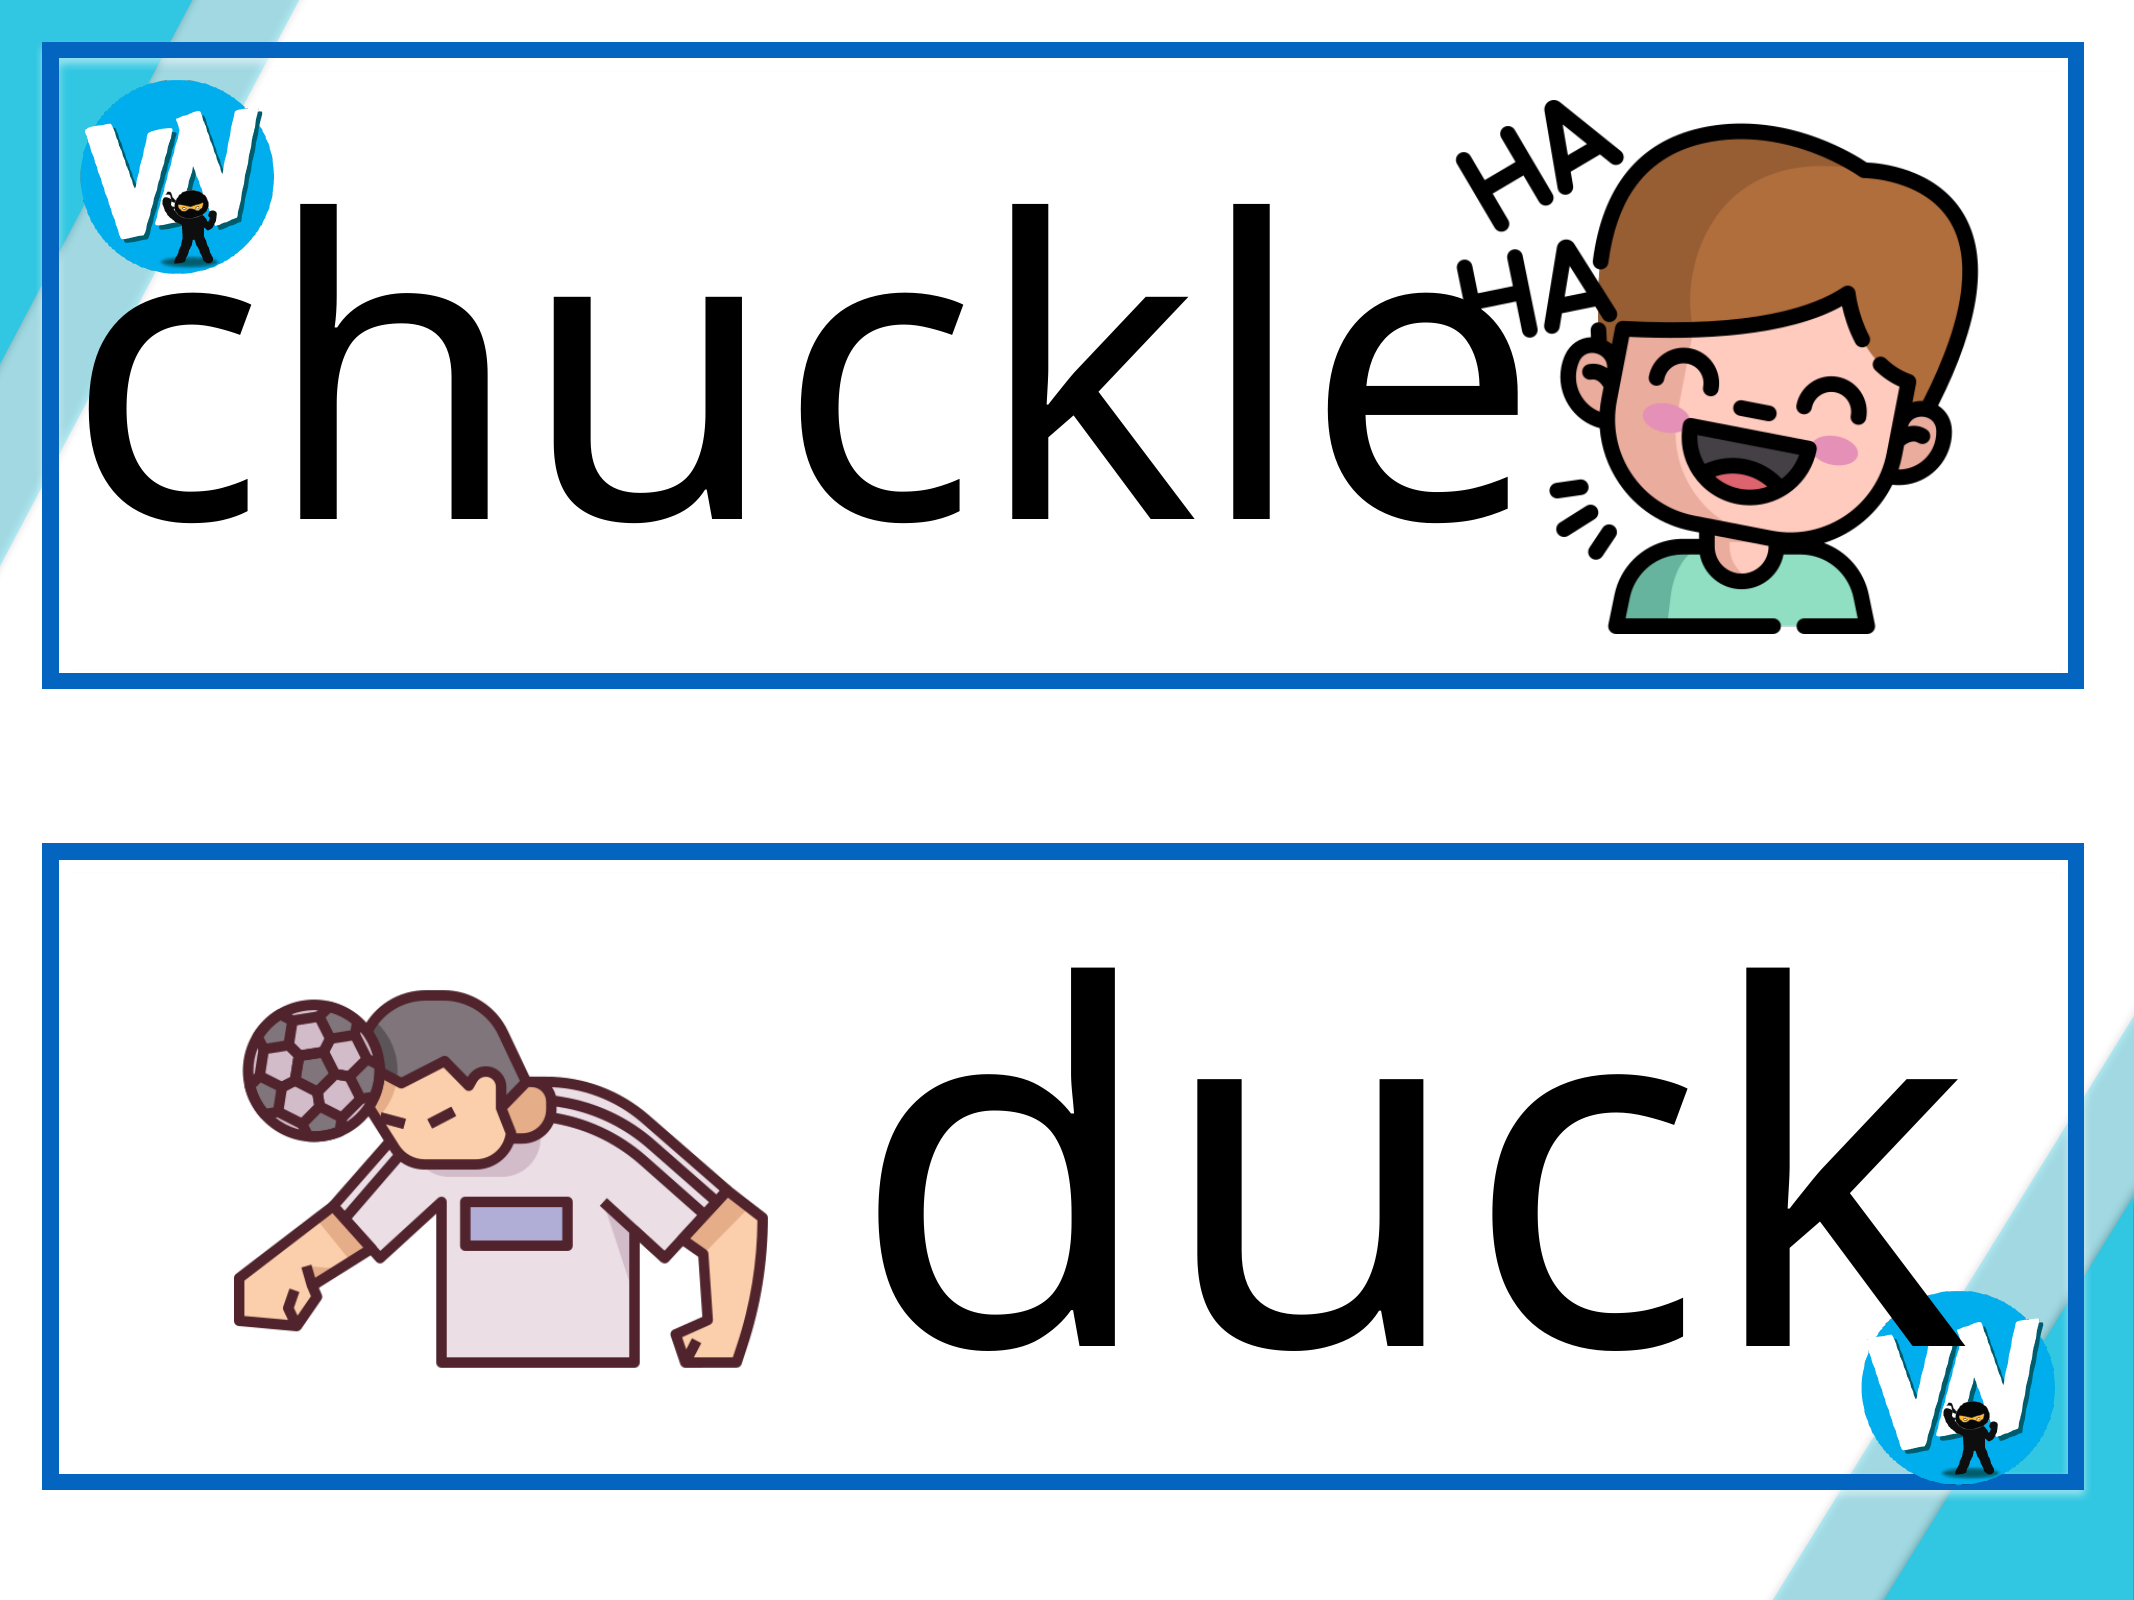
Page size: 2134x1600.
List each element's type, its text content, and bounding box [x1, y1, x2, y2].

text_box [1963, 235, 2134, 1600]
text_box duck [556, 840, 1956, 1455]
picture [233, 912, 768, 1446]
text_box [0, 0, 81, 1497]
picture [57, 77, 299, 278]
text_box [90, 851, 1833, 1483]
picture [1450, 100, 1985, 635]
picture [1837, 1288, 2080, 1488]
text_box [90, 50, 2076, 227]
text_box [90, 611, 1956, 681]
text_box chuckle [90, 96, 1449, 611]
